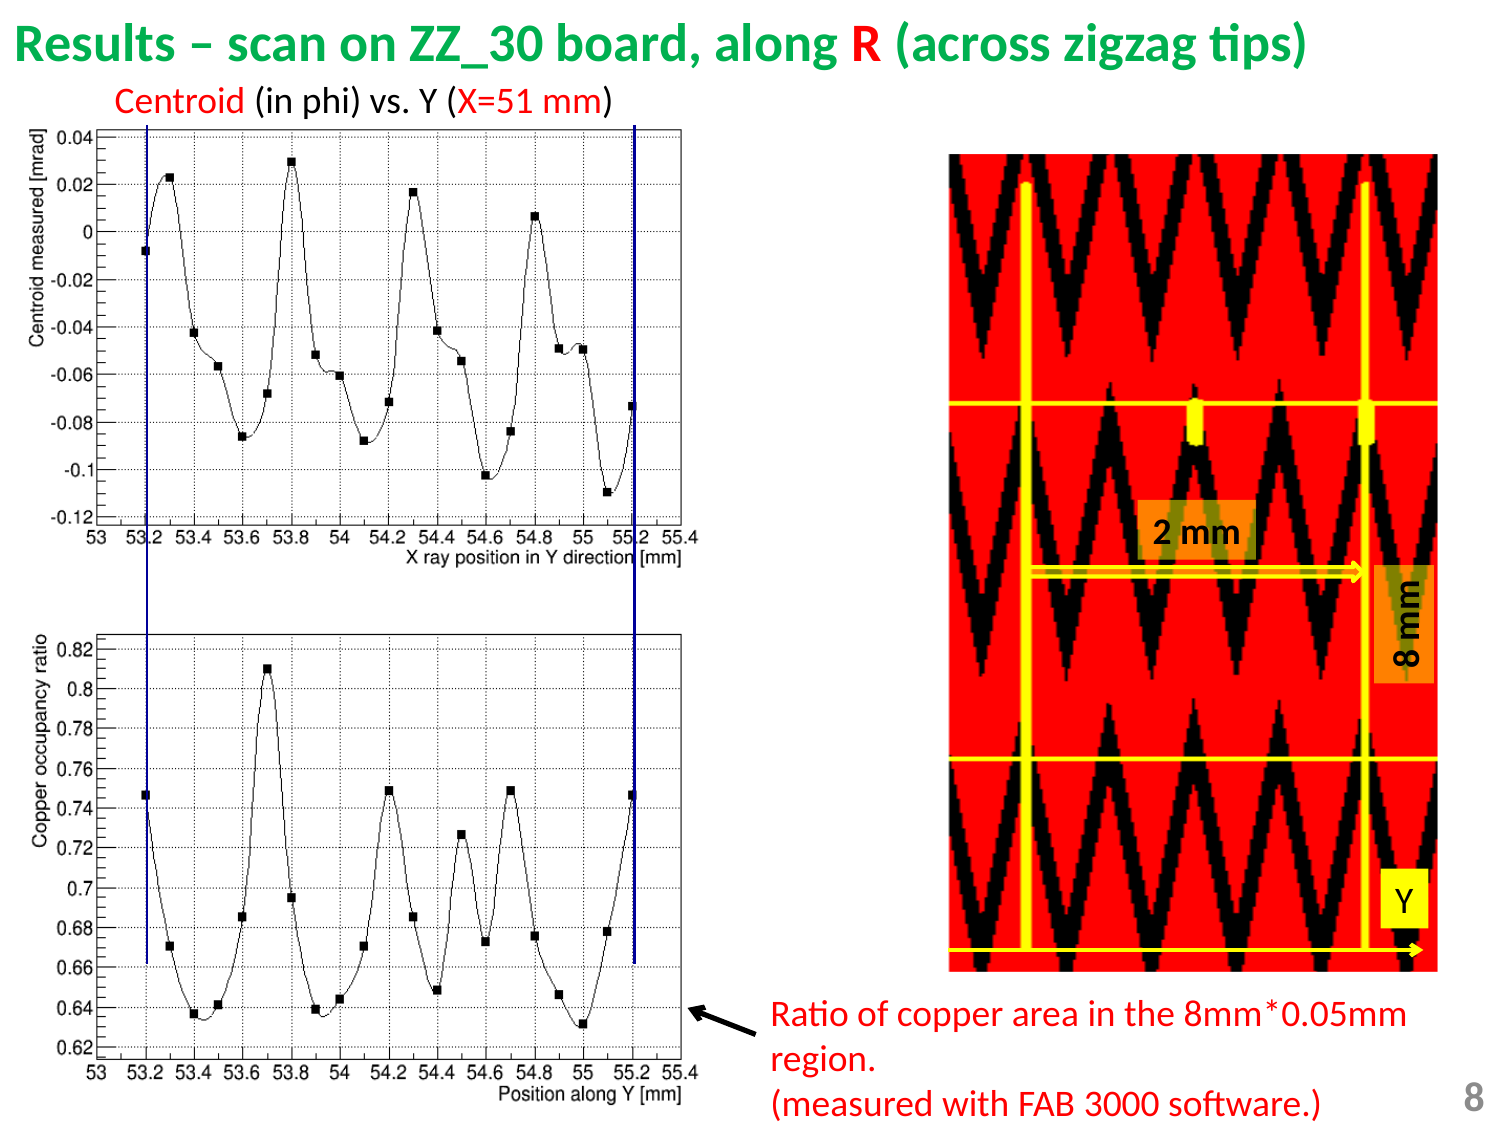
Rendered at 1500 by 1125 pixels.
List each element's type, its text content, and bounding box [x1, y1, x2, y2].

text_box Ratio of copper area in the 8mm*0.05mm region. (measured with FAB 3000 software.) [755, 981, 1500, 1125]
text_box Results – scan on ZZ_30 board, along R (across zigzag tips) [0, 0, 1500, 80]
slide_number 8 [1149, 1065, 1500, 1125]
text_box Centroid (in phi) vs. Y (X=51 mm) [99, 68, 700, 79]
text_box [687, 1007, 756, 1035]
picture [24, 623, 754, 1113]
text_box Y [1380, 868, 1429, 929]
picture [784, 155, 1500, 971]
picture [24, 80, 754, 576]
